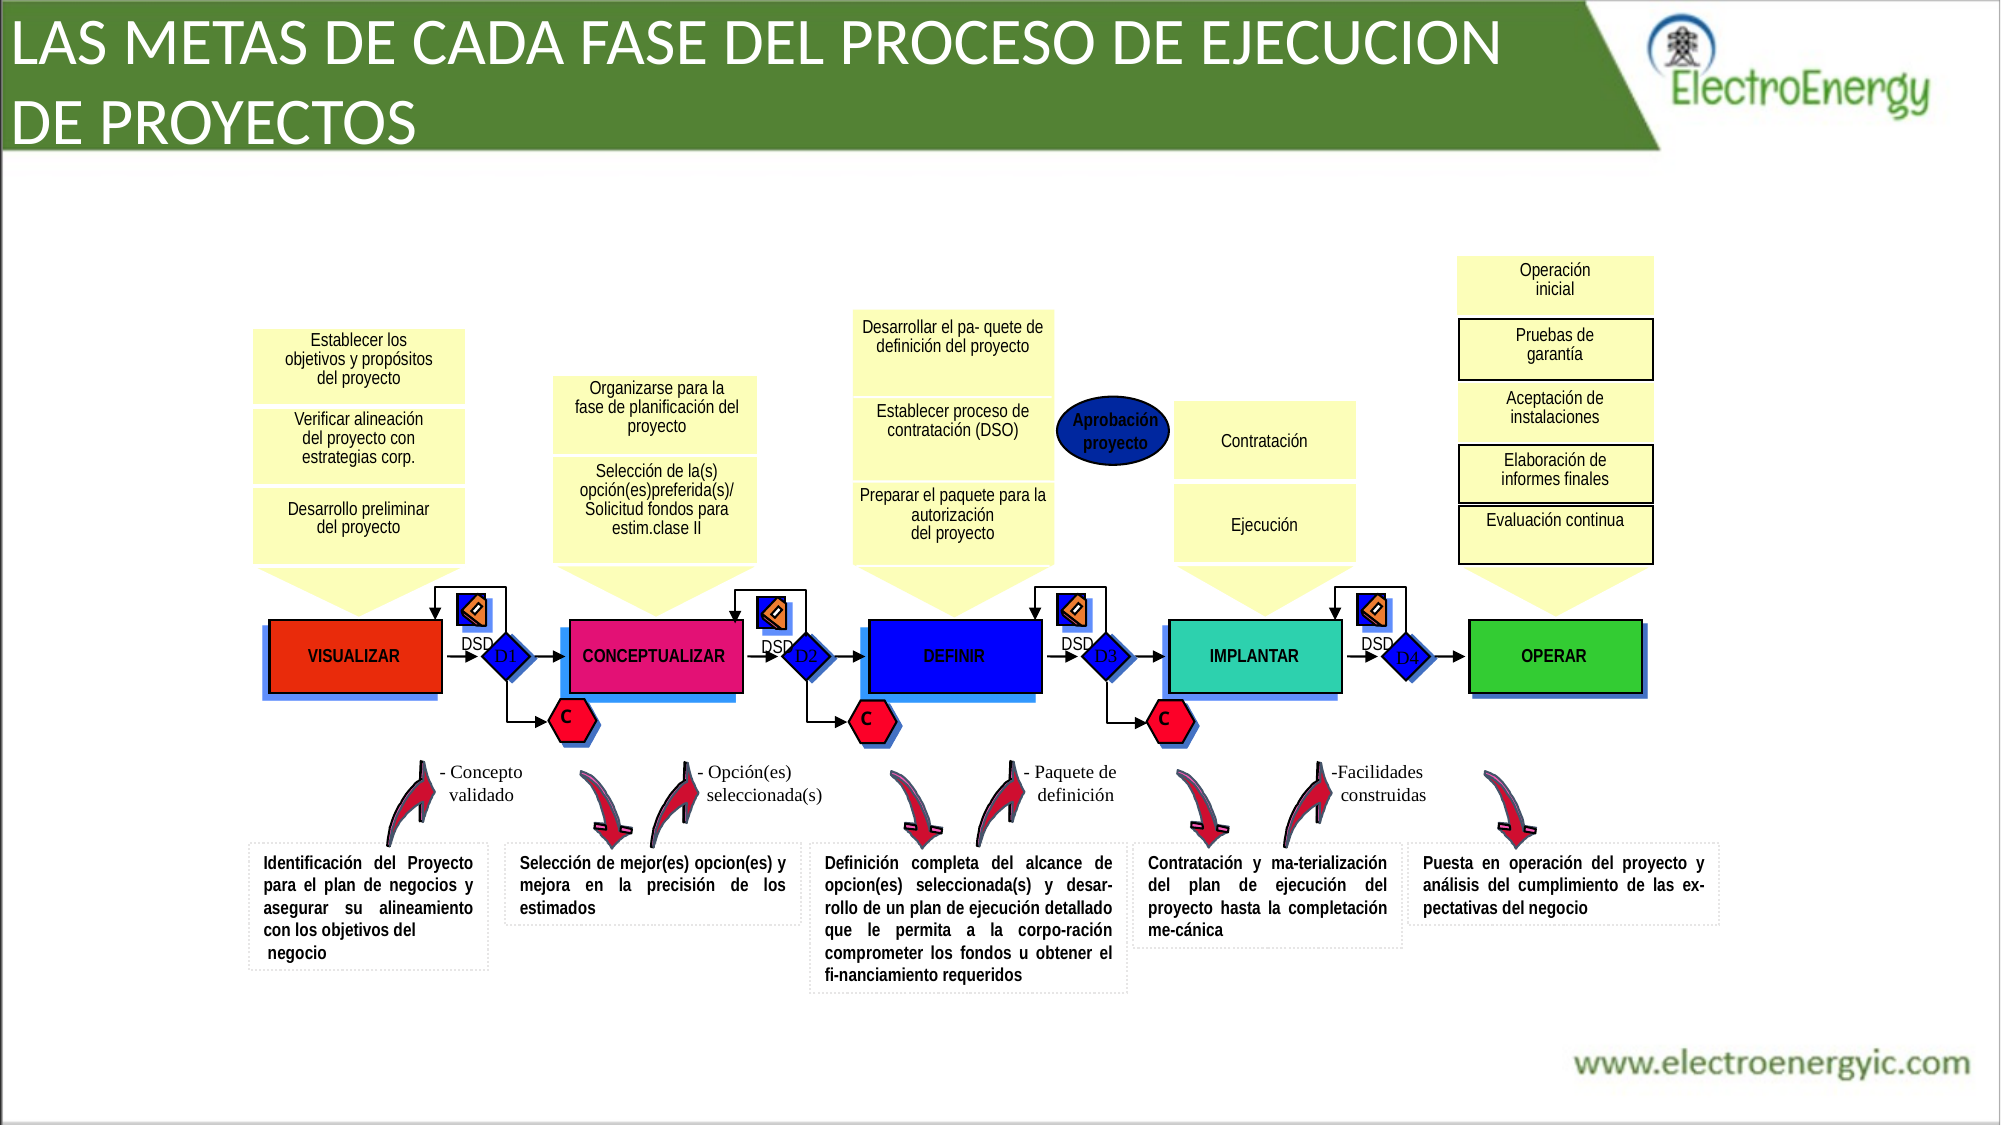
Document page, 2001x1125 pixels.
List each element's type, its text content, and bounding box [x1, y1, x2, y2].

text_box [248, 323, 539, 972]
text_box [735, 309, 1174, 995]
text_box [1174, 396, 1442, 949]
picture [0, 0, 2001, 1125]
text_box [435, 371, 735, 928]
text_box LAS METAS DE CADA FASE DEL PROCESO DE EJECUCION DE PROYECTOS [0, 0, 1578, 166]
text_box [1335, 254, 1720, 927]
